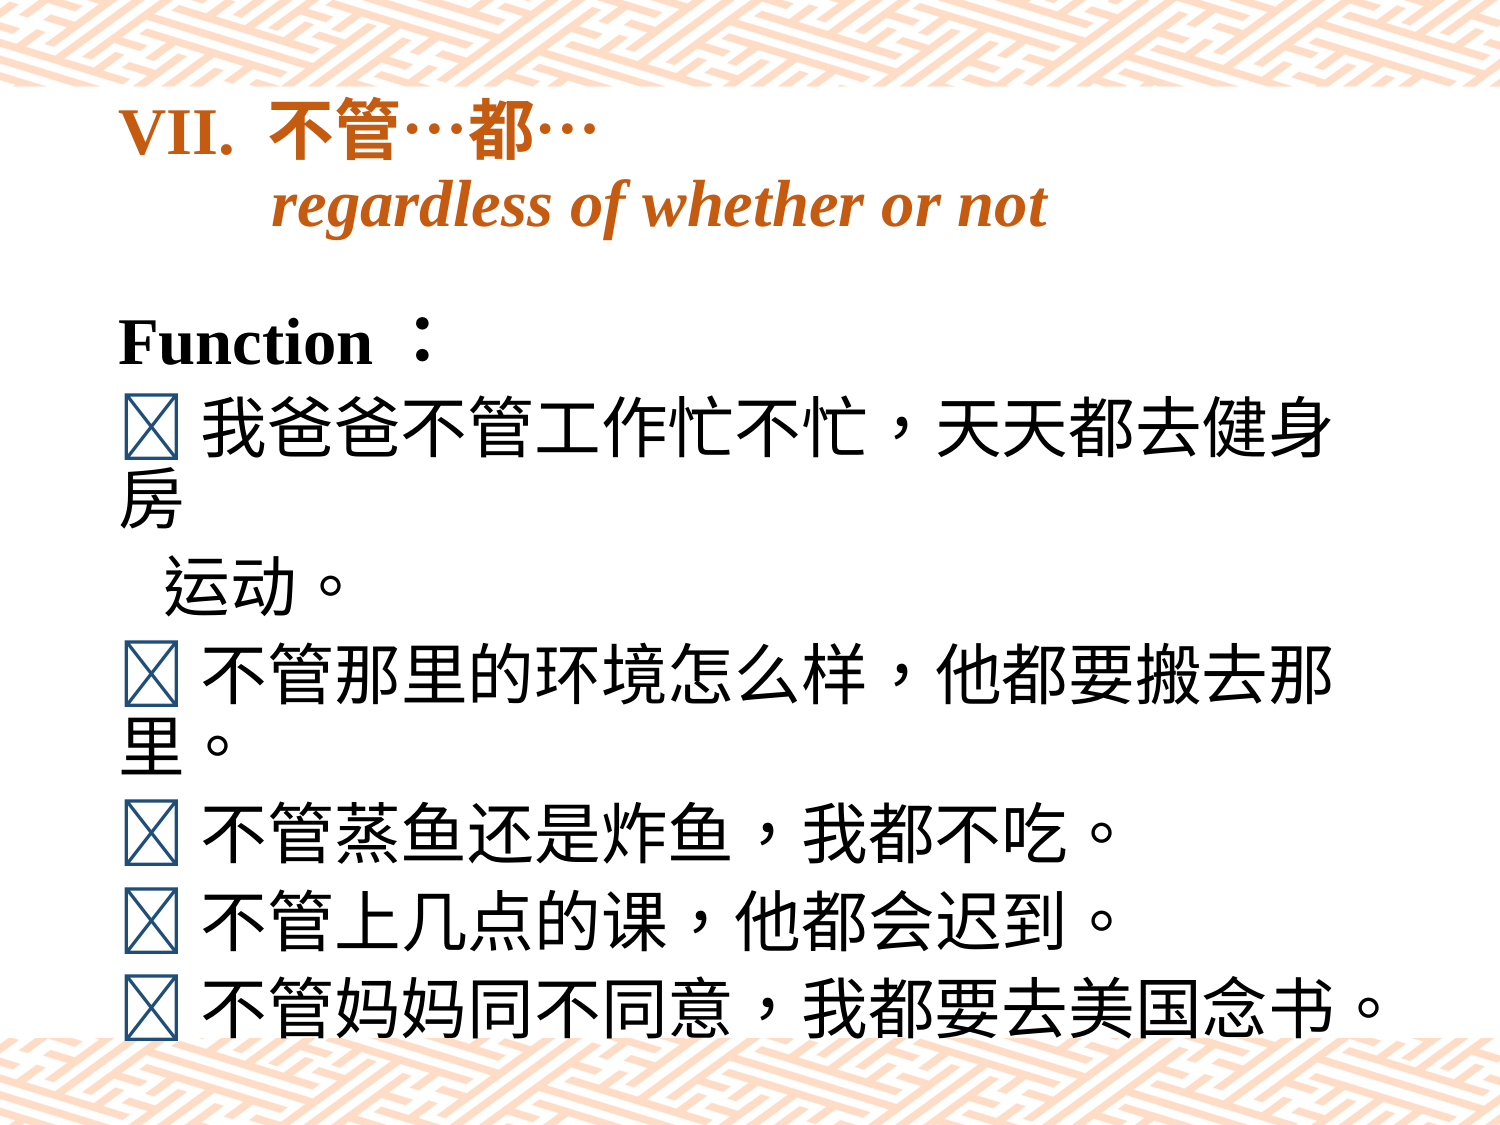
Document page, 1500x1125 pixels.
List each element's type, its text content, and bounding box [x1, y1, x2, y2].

list Function： 我爸爸不管工作忙不忙，天天都去健身房 运动。 不管那里的环境怎么样，他都要搬去那里。 不管蒸鱼还是炸鱼，我都不吃。 不管上几点的课，他都会迟到。 不管妈妈同不同意，我都要去美国念书。 [103, 299, 1397, 1014]
picture [0, 0, 1500, 1125]
title VII. 不管…都… regardless of whether or not [103, 59, 1397, 278]
